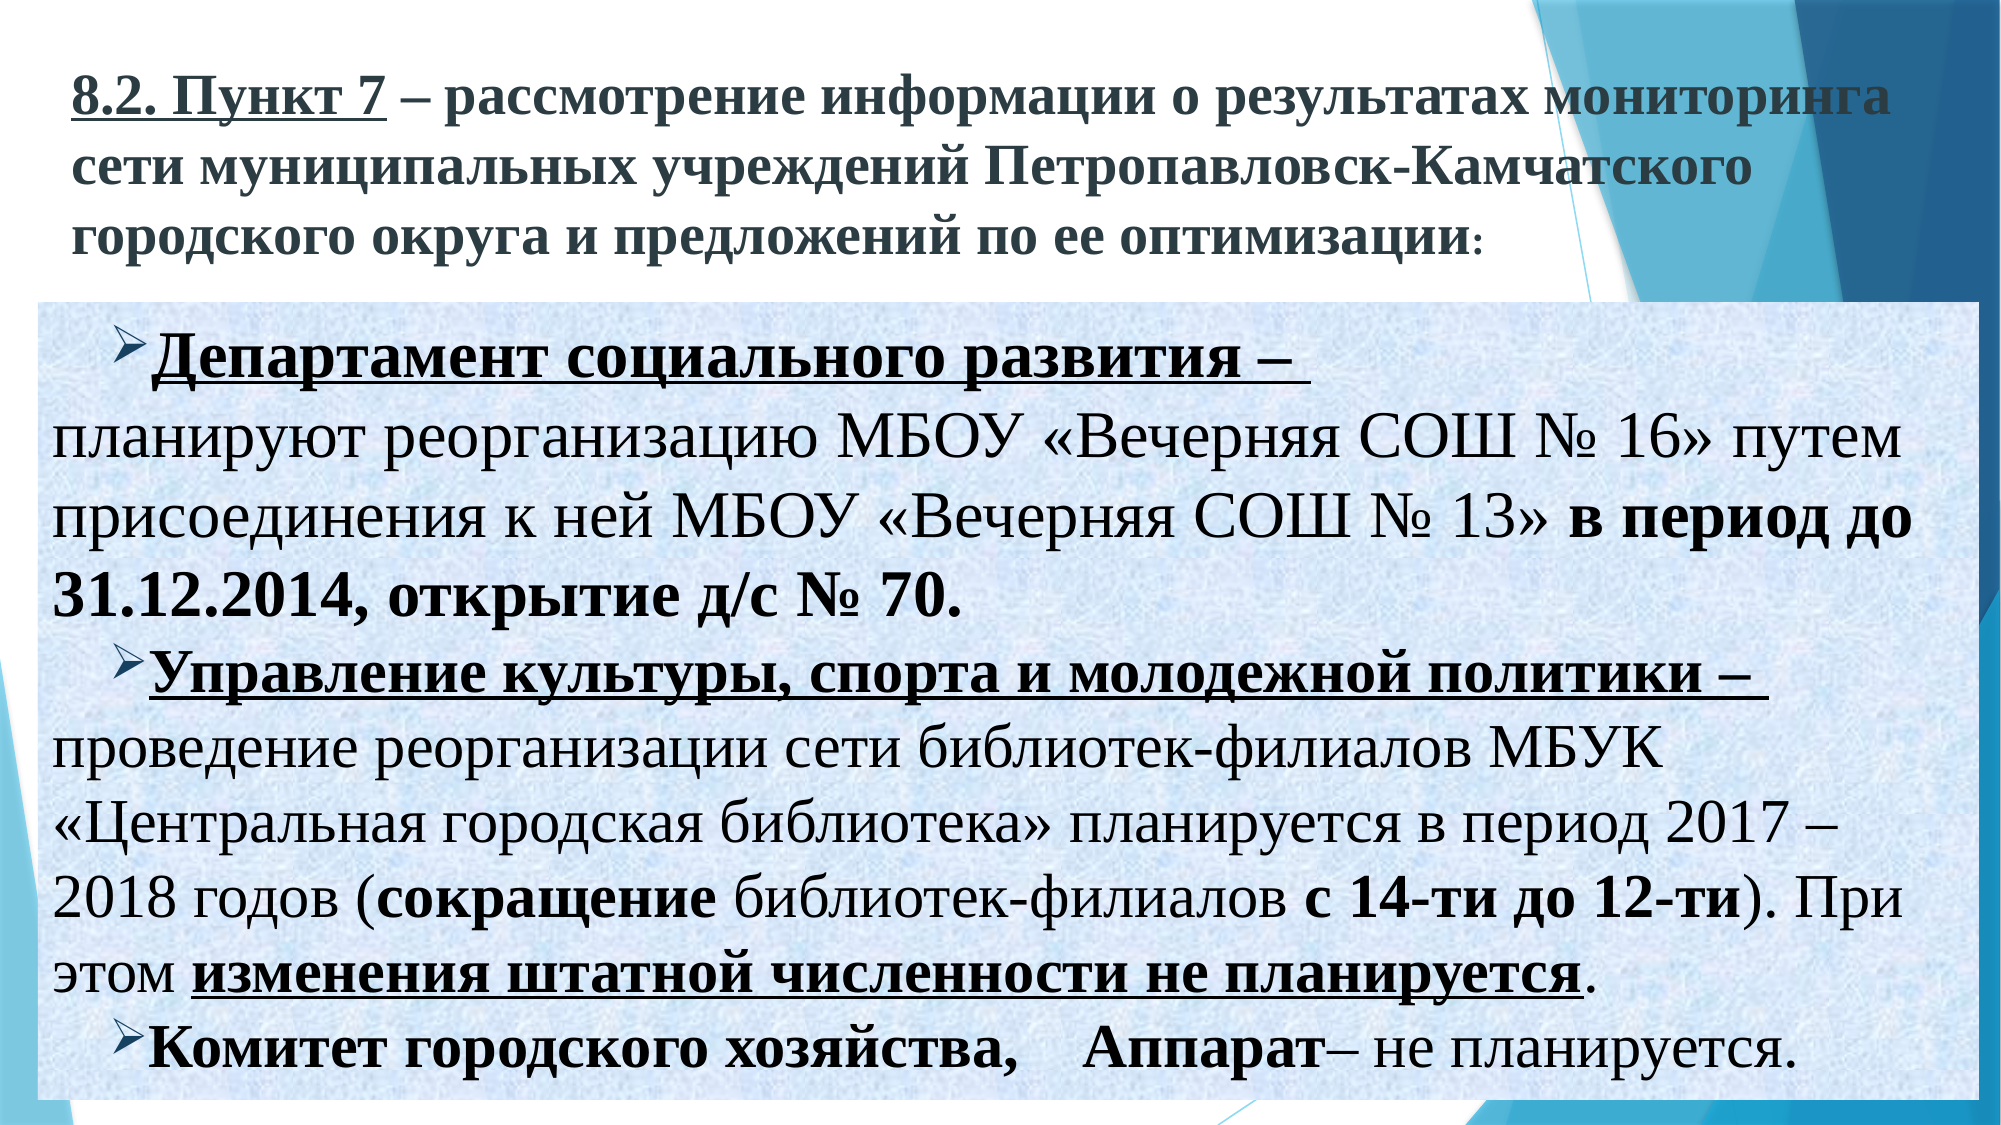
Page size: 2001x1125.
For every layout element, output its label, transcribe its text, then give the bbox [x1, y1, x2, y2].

list Департамент социального развития – планируют реорганизацию МБОУ «Вечерняя СОШ № 16» путем присоединения к ней МБОУ «Вечерняя СОШ № 13» в период до 31.12.2014, открытие д/с № 70. Управление культуры, спорта и молодежной политики – проведение реорганизации сети библиотек-филиалов МБУК «Центральная городская библиотека» планируется в период 2017 – 2018 годов (сокращение библиотек-филиалов с 14-ти до 12-ти). При этом изменения штатной численности не планируется. Комитет городского хозяйства, Аппарат– не планируется. [37, 302, 1979, 1100]
title 8.2. Пункт 7 – рассмотрение информации о результатах мониторинга сети муниципальных учреждений Петропавловск-Камчатского городского округа и предложений по ее оптимизации: [56, 48, 1961, 302]
